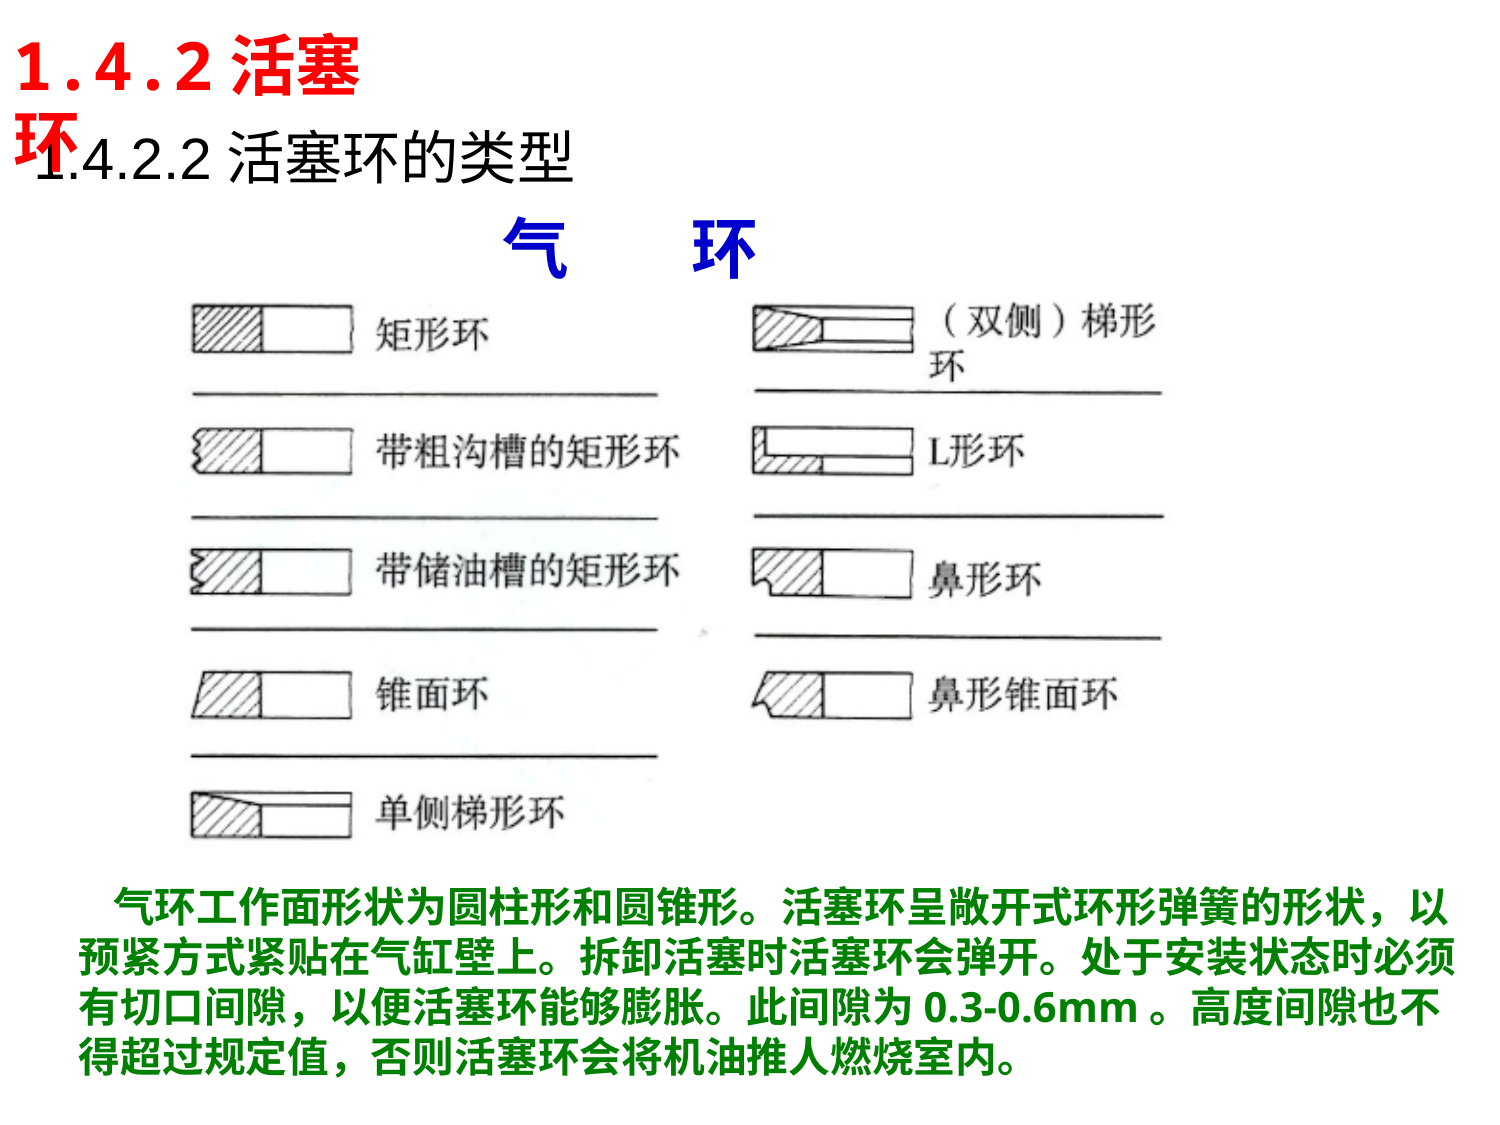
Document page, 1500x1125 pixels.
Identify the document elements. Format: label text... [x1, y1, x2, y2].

text_box 1.4.2.2活塞环的类型 [18, 113, 591, 199]
text_box 1.4.2活塞环 [13, 30, 402, 105]
text_box 气 环 [488, 199, 846, 293]
text_box 气环工作面形状为圆柱形和圆锥形。活塞环呈敞开式环形弹簧的形状，以预紧方式紧贴在气缸壁上。拆卸活塞时活塞环会弹开。处于安装状态时必须有切口间隙，以便活塞环能够膨胀。此间隙为0.3-0.6mm。高度间隙也不得超过规定值，否则活塞环会将机油推人燃烧室内。 [63, 873, 1492, 1089]
picture [182, 294, 1183, 851]
